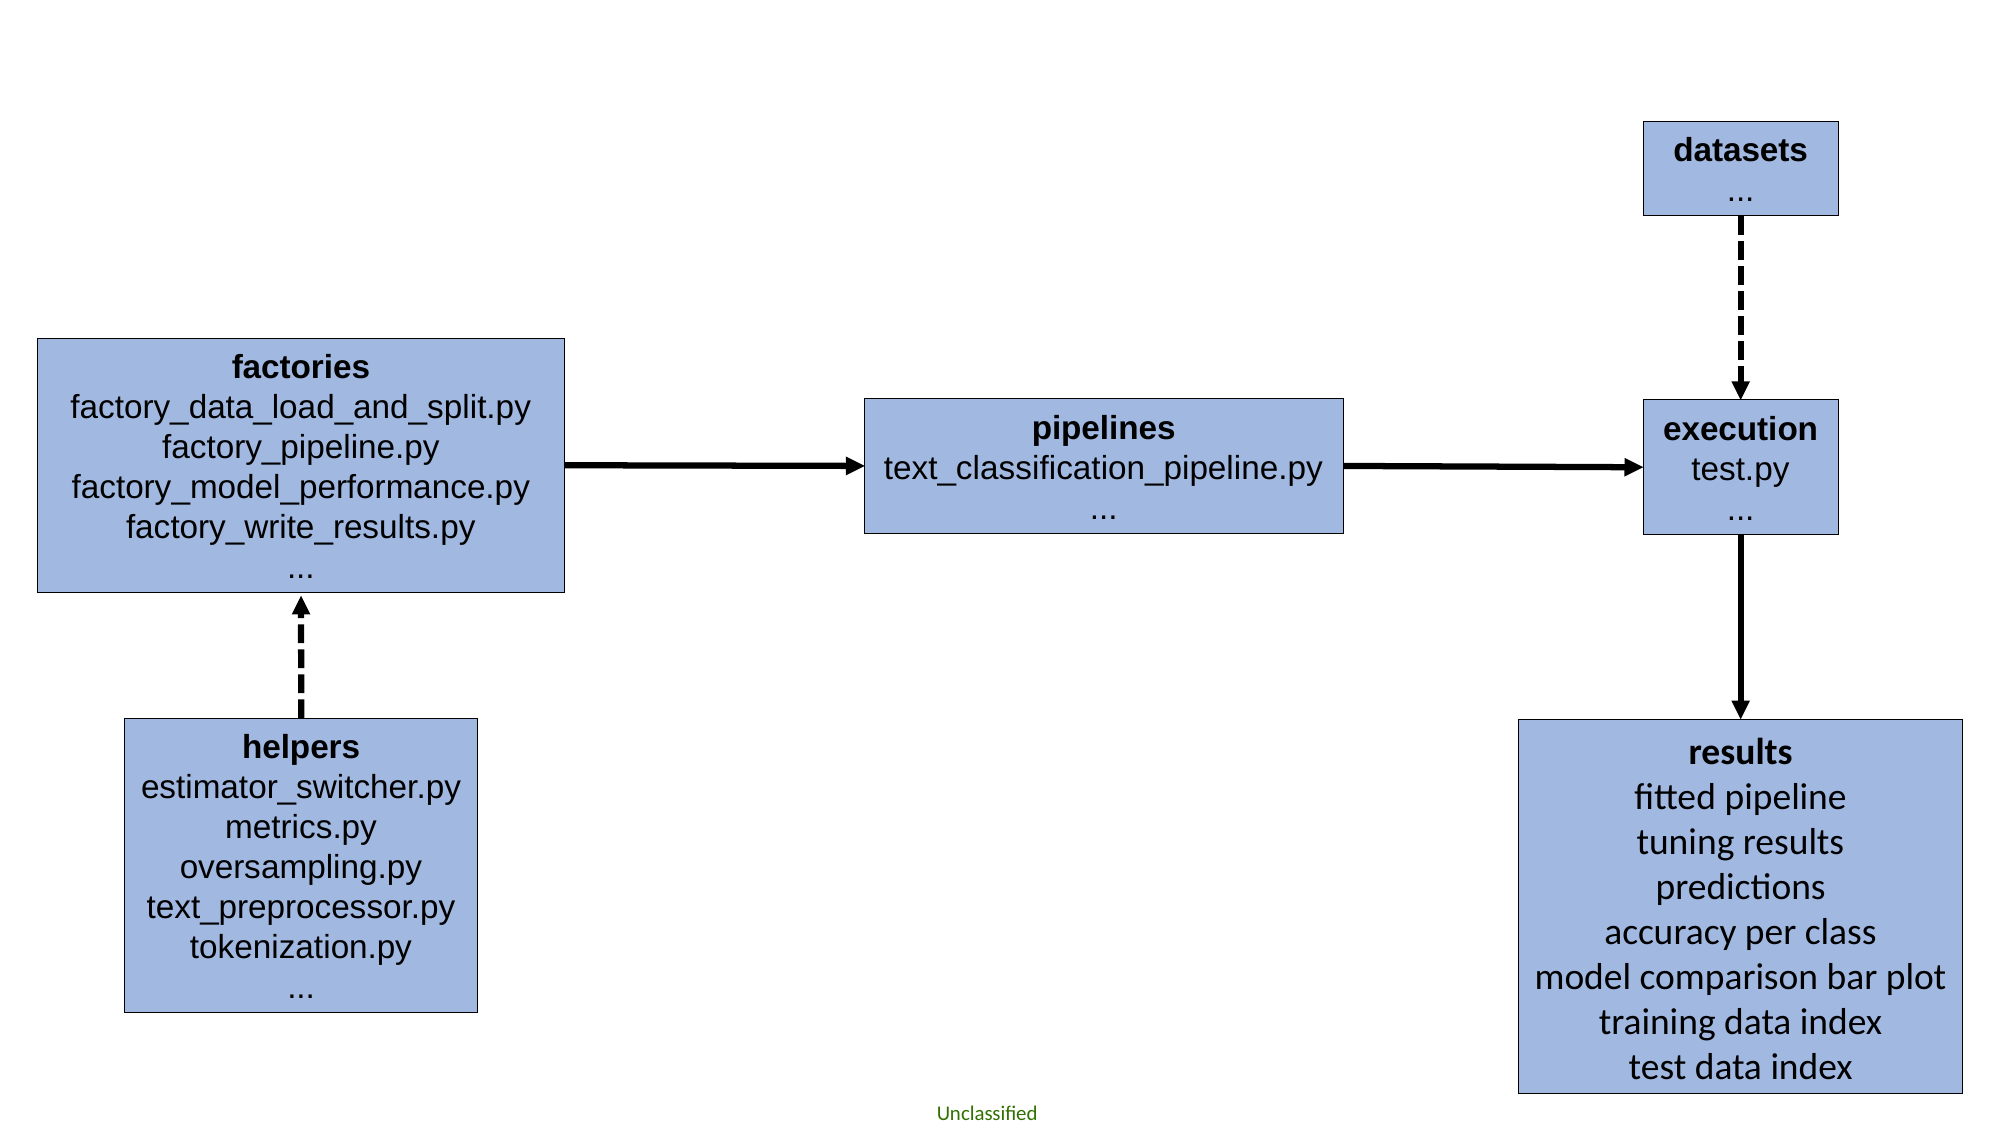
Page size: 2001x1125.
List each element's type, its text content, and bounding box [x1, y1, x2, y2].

text_box datasets ... [1643, 121, 1839, 216]
text_box execution test.py ... [1643, 399, 1839, 535]
text_box pipelines text_classification_pipeline.py ... [864, 398, 1344, 534]
text_box results fitted pipeline tuning results predictions accuracy per class model comparison bar plot training data index test data index [1518, 719, 1963, 1094]
text_box factories factory_data_load_and_split.py factory_pipeline.py factory_model_performance.py factory_write_results.py ... [37, 338, 565, 593]
text_box helpers estimator_switcher.py metrics.py oversampling.py text_preprocessor.py tokenization.py ... [124, 718, 478, 1013]
